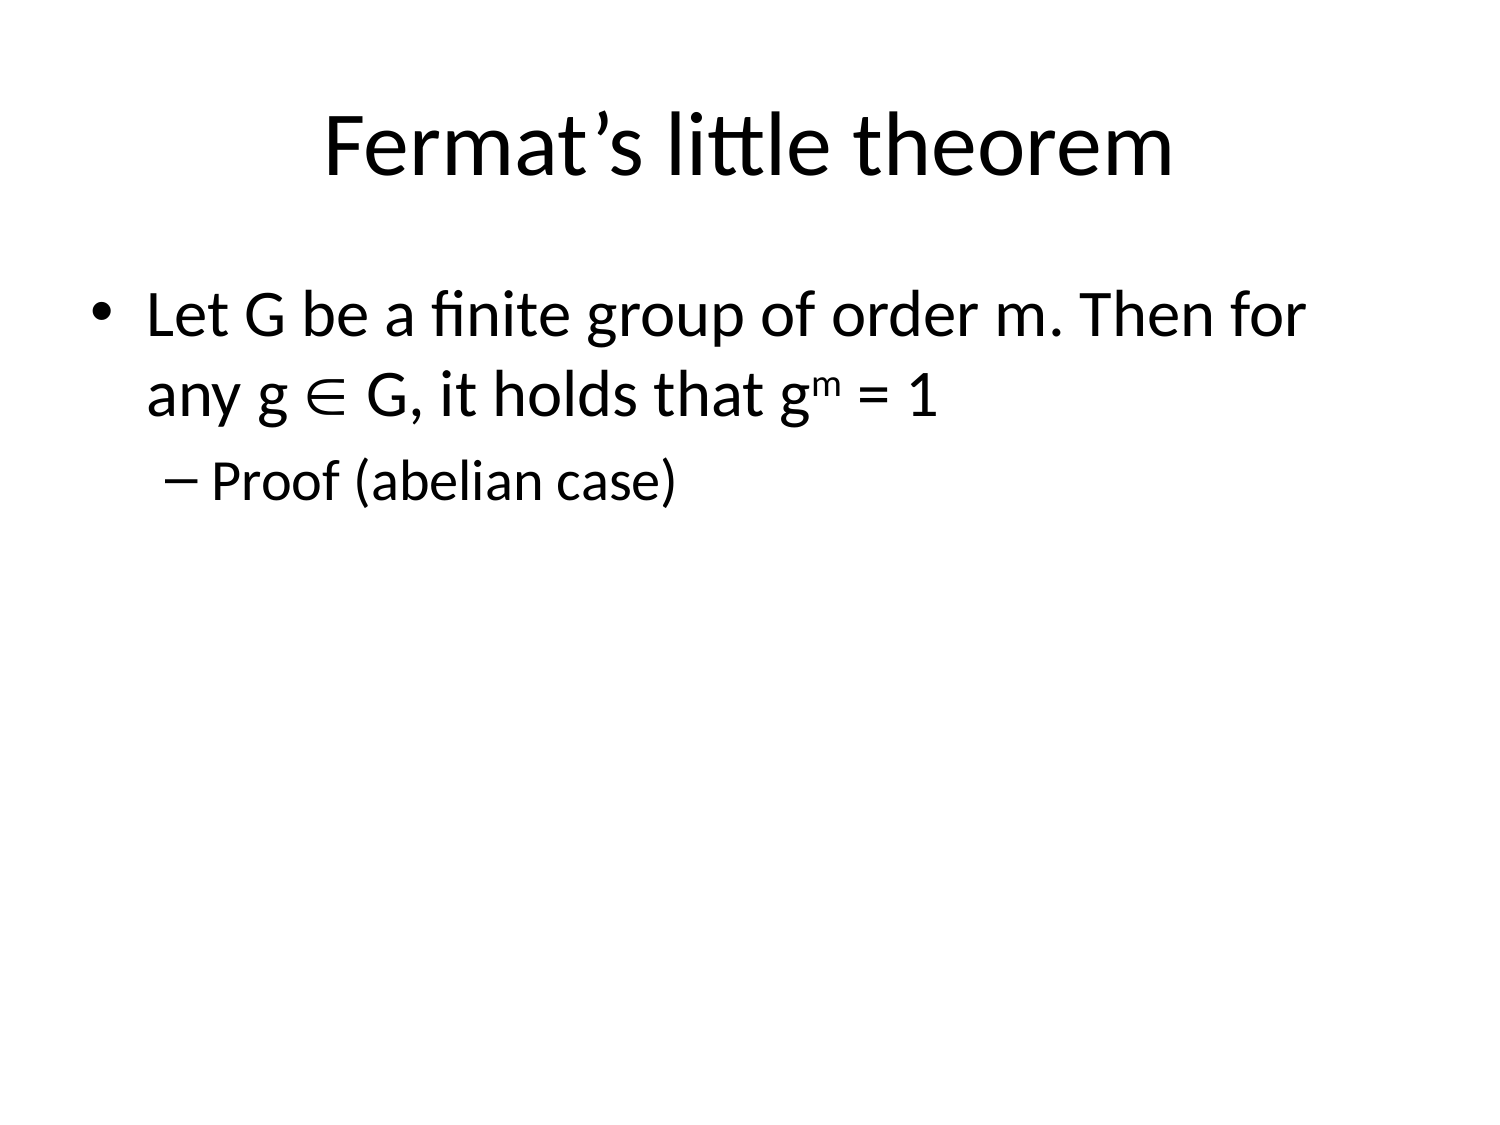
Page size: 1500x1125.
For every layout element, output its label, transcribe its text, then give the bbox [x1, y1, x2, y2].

list Let G be a finite group of order m. Then for any g  G, it holds that gm = 1 Proof (abelian case) [75, 262, 1425, 1005]
title Fermat’s little theorem [75, 45, 1425, 233]
